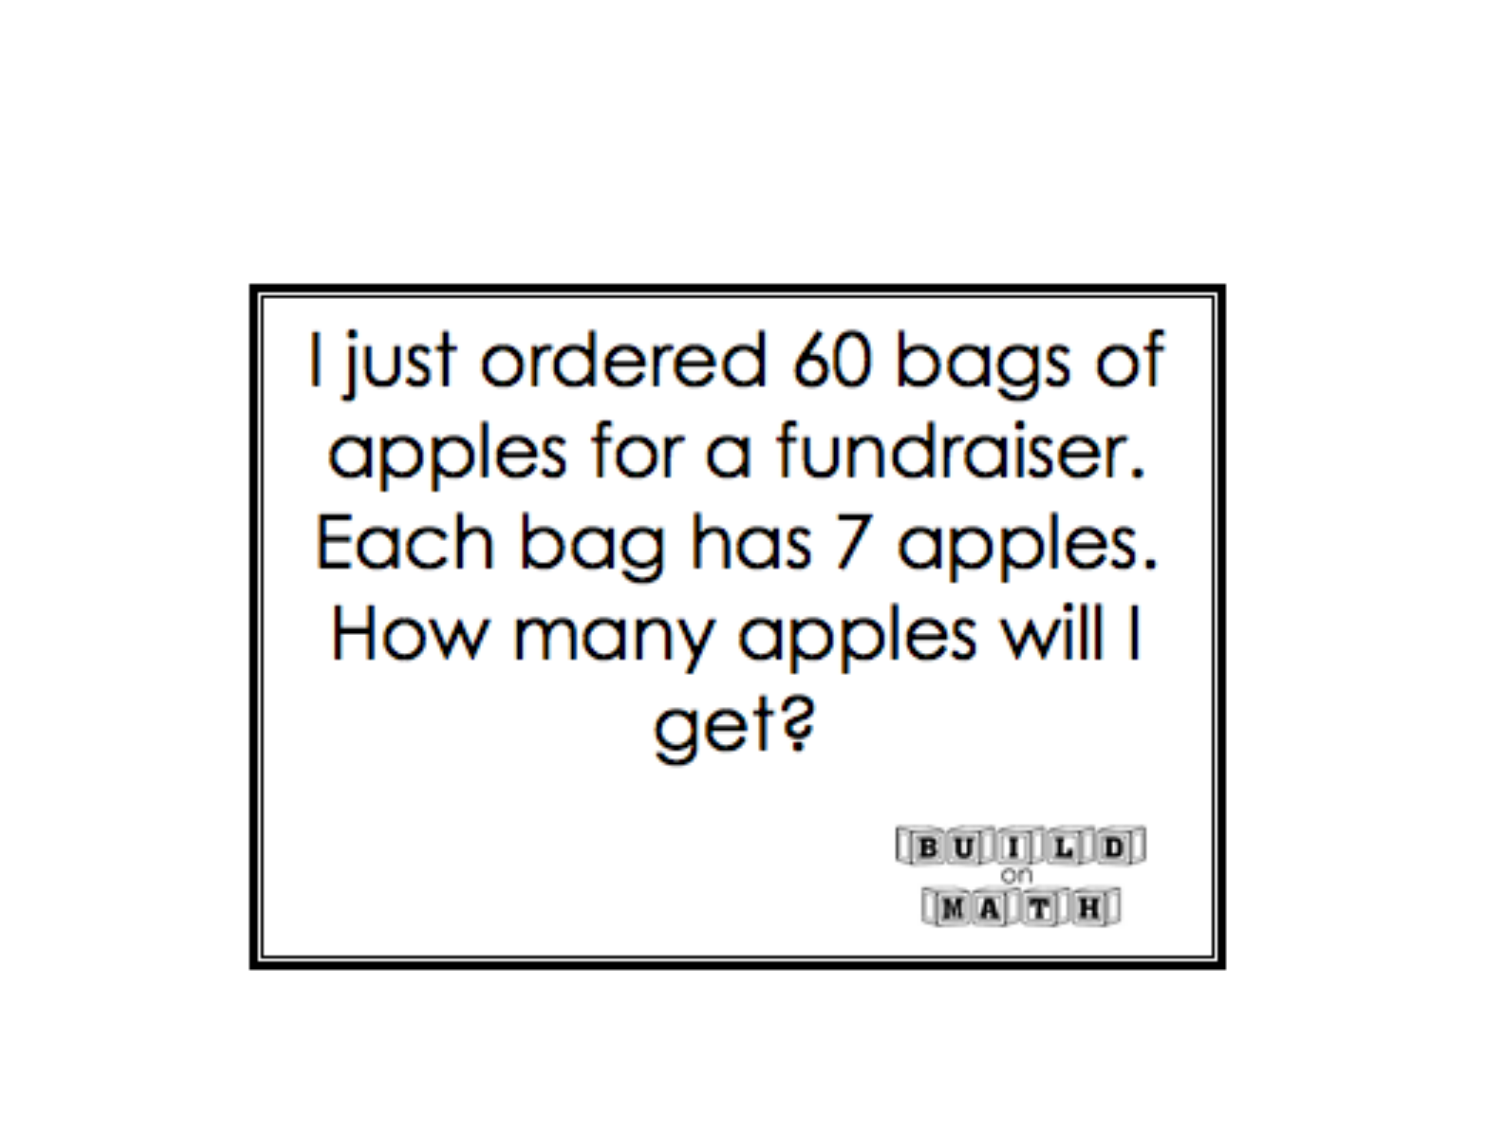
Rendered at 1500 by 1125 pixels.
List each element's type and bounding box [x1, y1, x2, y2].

list [74, 262, 1426, 1006]
